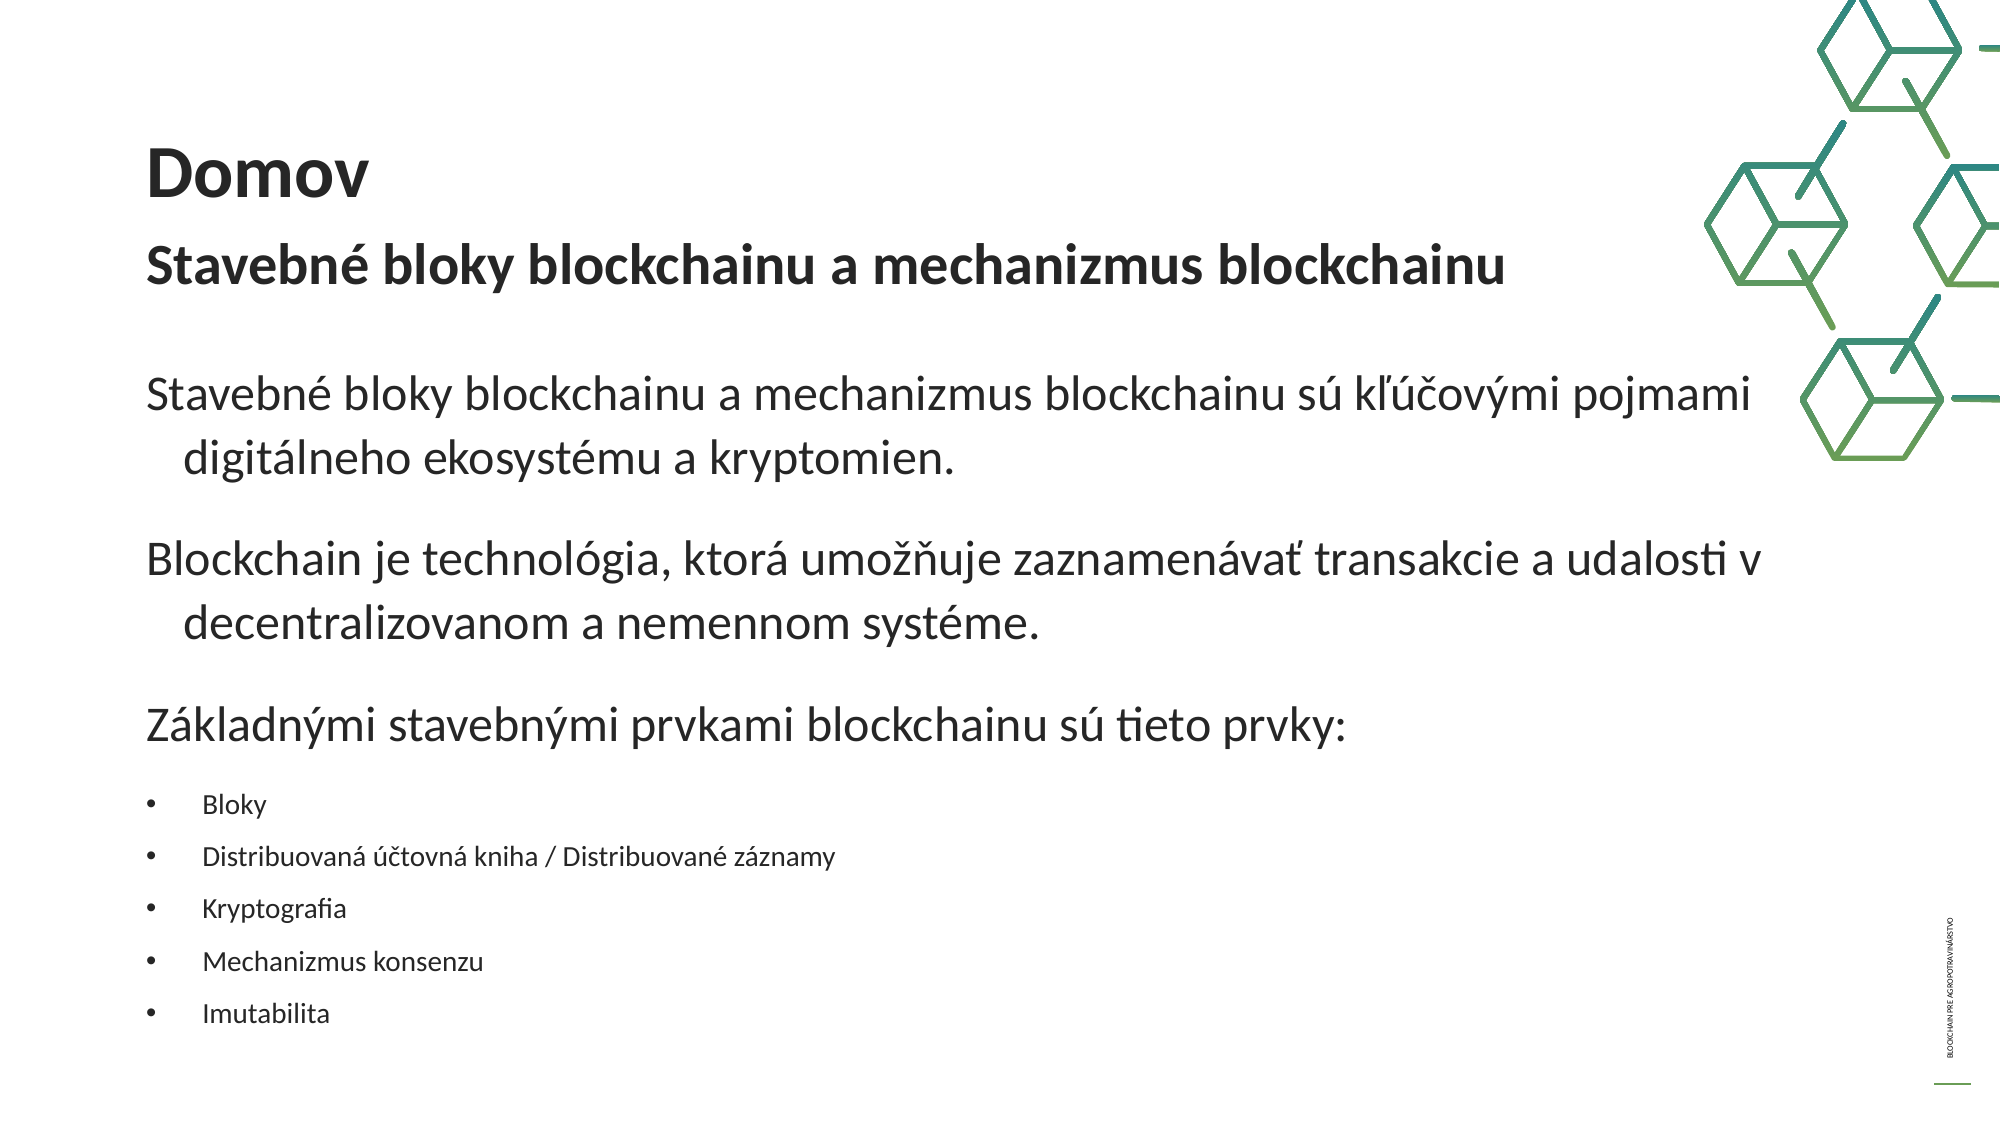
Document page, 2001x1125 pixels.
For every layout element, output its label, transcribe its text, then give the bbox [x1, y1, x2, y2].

list Stavebné bloky blockchainu a mechanizmus blockchainu sú kľúčovými pojmami digitálneho ekosystému a kryptomien. Blockchain je technológia, ktorá umožňuje zaznamenávať transakcie a udalosti v decentralizovanom a nemennom systéme. Základnými stavebnými prvkami blockchainu sú tieto prvky: Bloky Distribuovaná účtovná kniha / Distribuované záznamy Kryptografia Mechanizmus konsenzu Imutabilita [130, 348, 1869, 980]
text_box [1703, 0, 2000, 462]
list Domov Stavebné bloky blockchainu a mechanizmus blockchainu [130, 124, 1698, 337]
